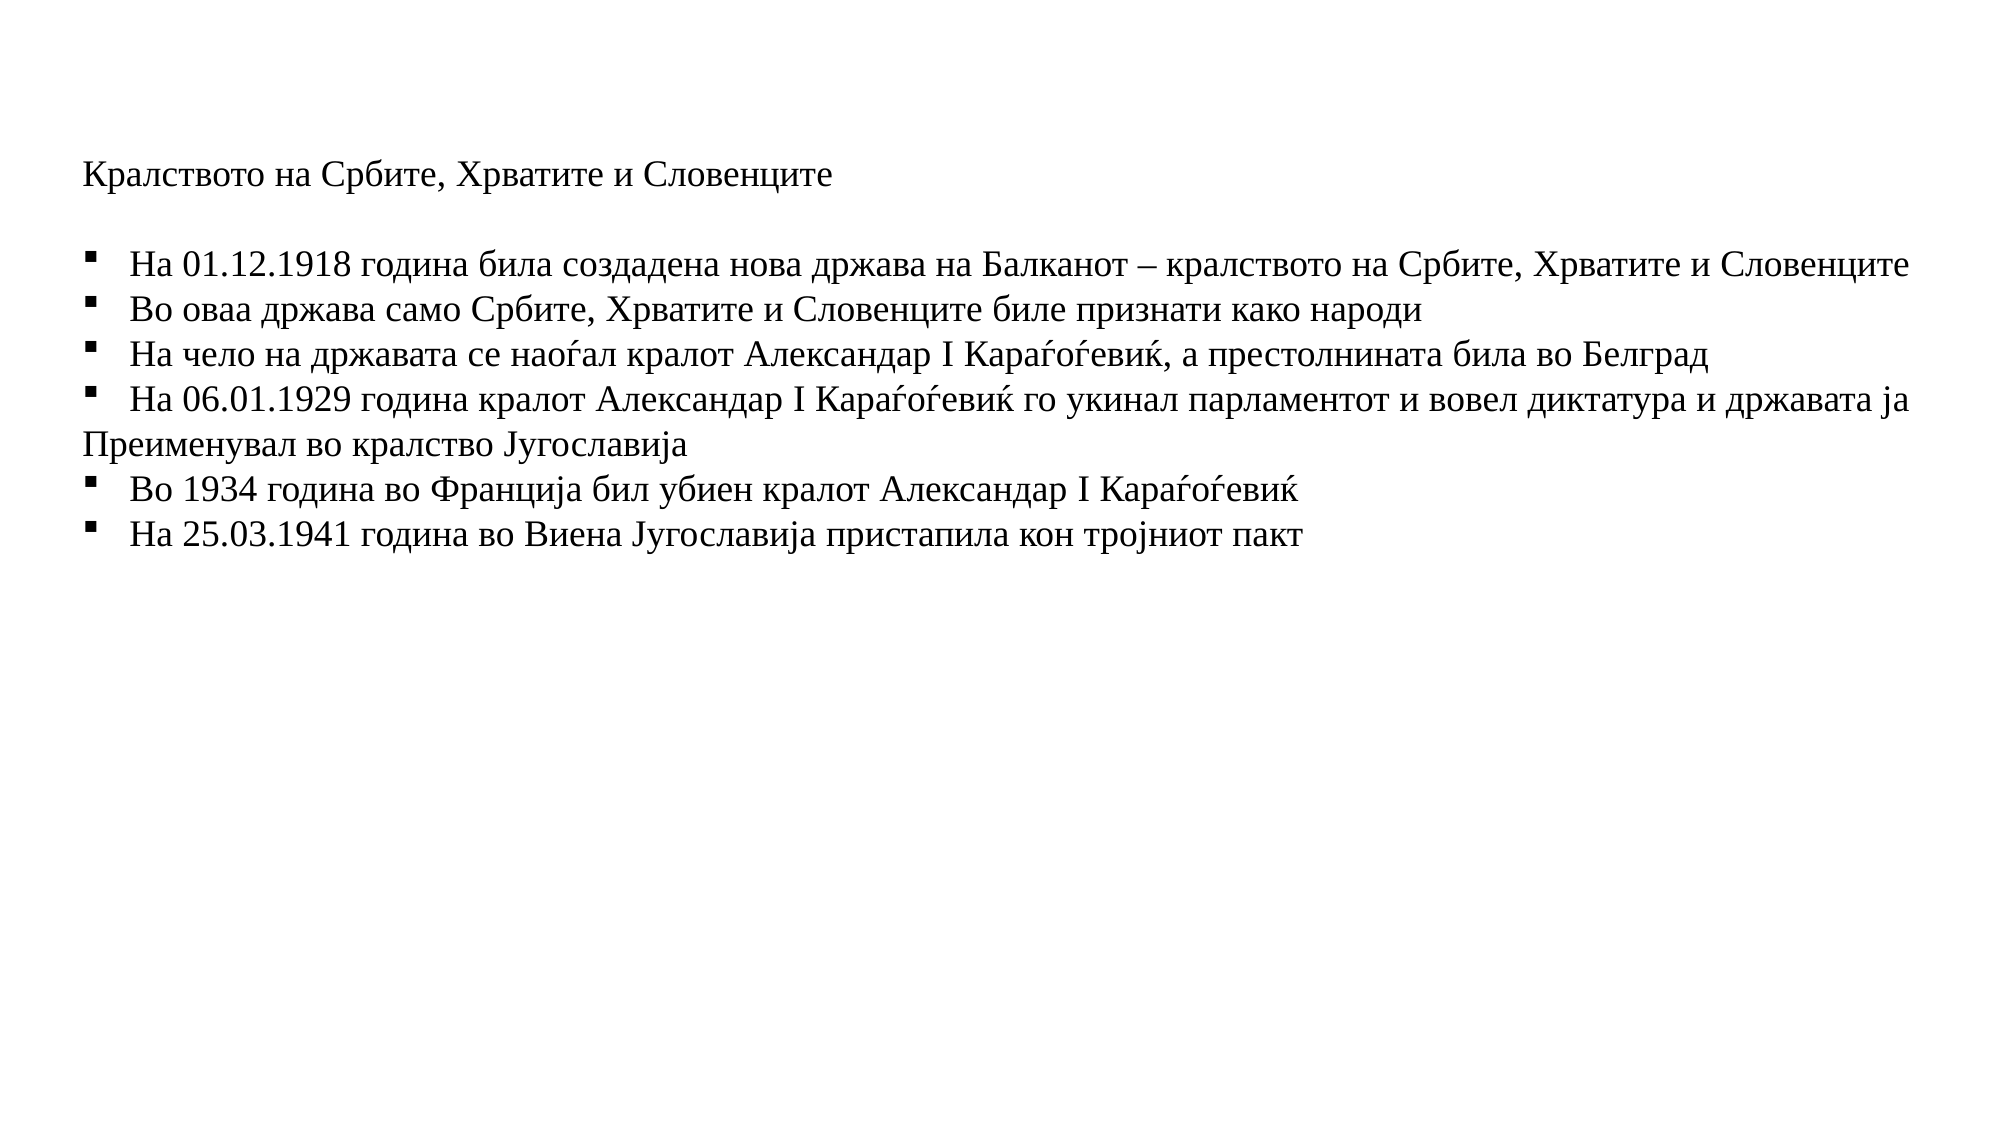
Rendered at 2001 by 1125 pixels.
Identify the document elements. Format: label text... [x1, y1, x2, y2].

text_box Кралството на Србите, Хрватите и Словенците На 01.12.1918 година била создадена нова држава на Балканот – кралството на Србите, Хрватите и Словенците Во оваа држава само Србите, Хрватите и Словенците биле признати како народи На чело на државата се наоѓал кралот Александар I Караѓоѓевиќ, а престолнината била во Белград На 06.01.1929 година кралот Александар I Караѓоѓевиќ го укинал парламентот и вовел диктатура и државата ја Преименувал во кралство Југославија Во 1934 година во Франција бил убиен кралот Александар I Караѓоѓевиќ На 25.03.1941 година во Виена Југославија пристапила кон тројниот пакт [67, 141, 1936, 562]
